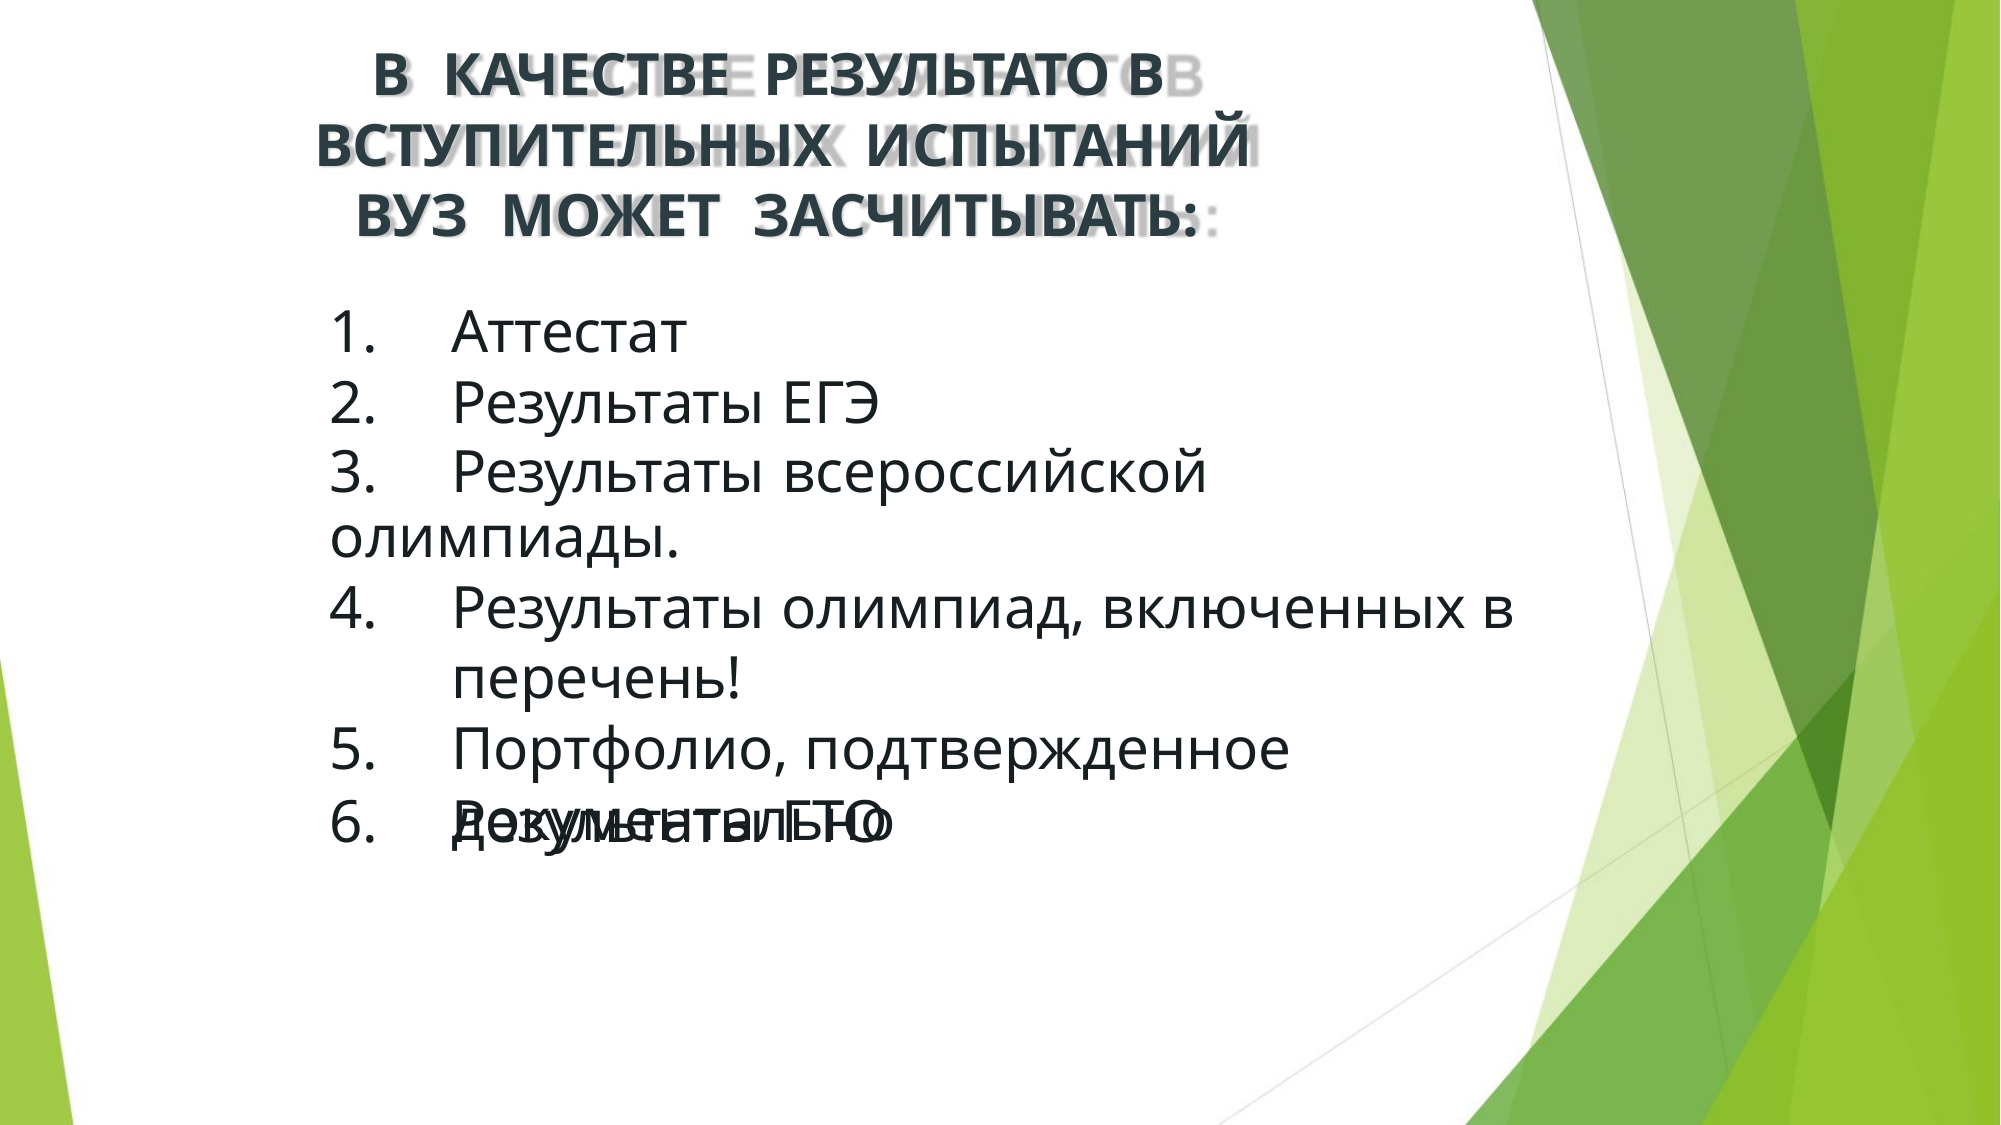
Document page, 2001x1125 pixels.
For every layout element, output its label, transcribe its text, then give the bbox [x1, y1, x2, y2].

text_box 3. Результаты всероссийской олимпиады. 4. Результаты олимпиад, включенных в перечень! 5. Портфолио, подтвержденное документально [329, 439, 1544, 853]
text_box 1. Аттестат 2. Результаты ЕГЭ [329, 299, 914, 436]
text_box 6. Результаты ГТО [329, 789, 911, 855]
text_box В КАЧЕСТВЕ РЕЗУЛЬТАТО В ВСТУПИТЕЛЬНЫХ ИСПЫТАНИЙ ВУЗ МОЖЕТ ЗАСЧИТЫВАТЬ: [314, 42, 1286, 249]
text_box [0, 0, 2000, 1125]
